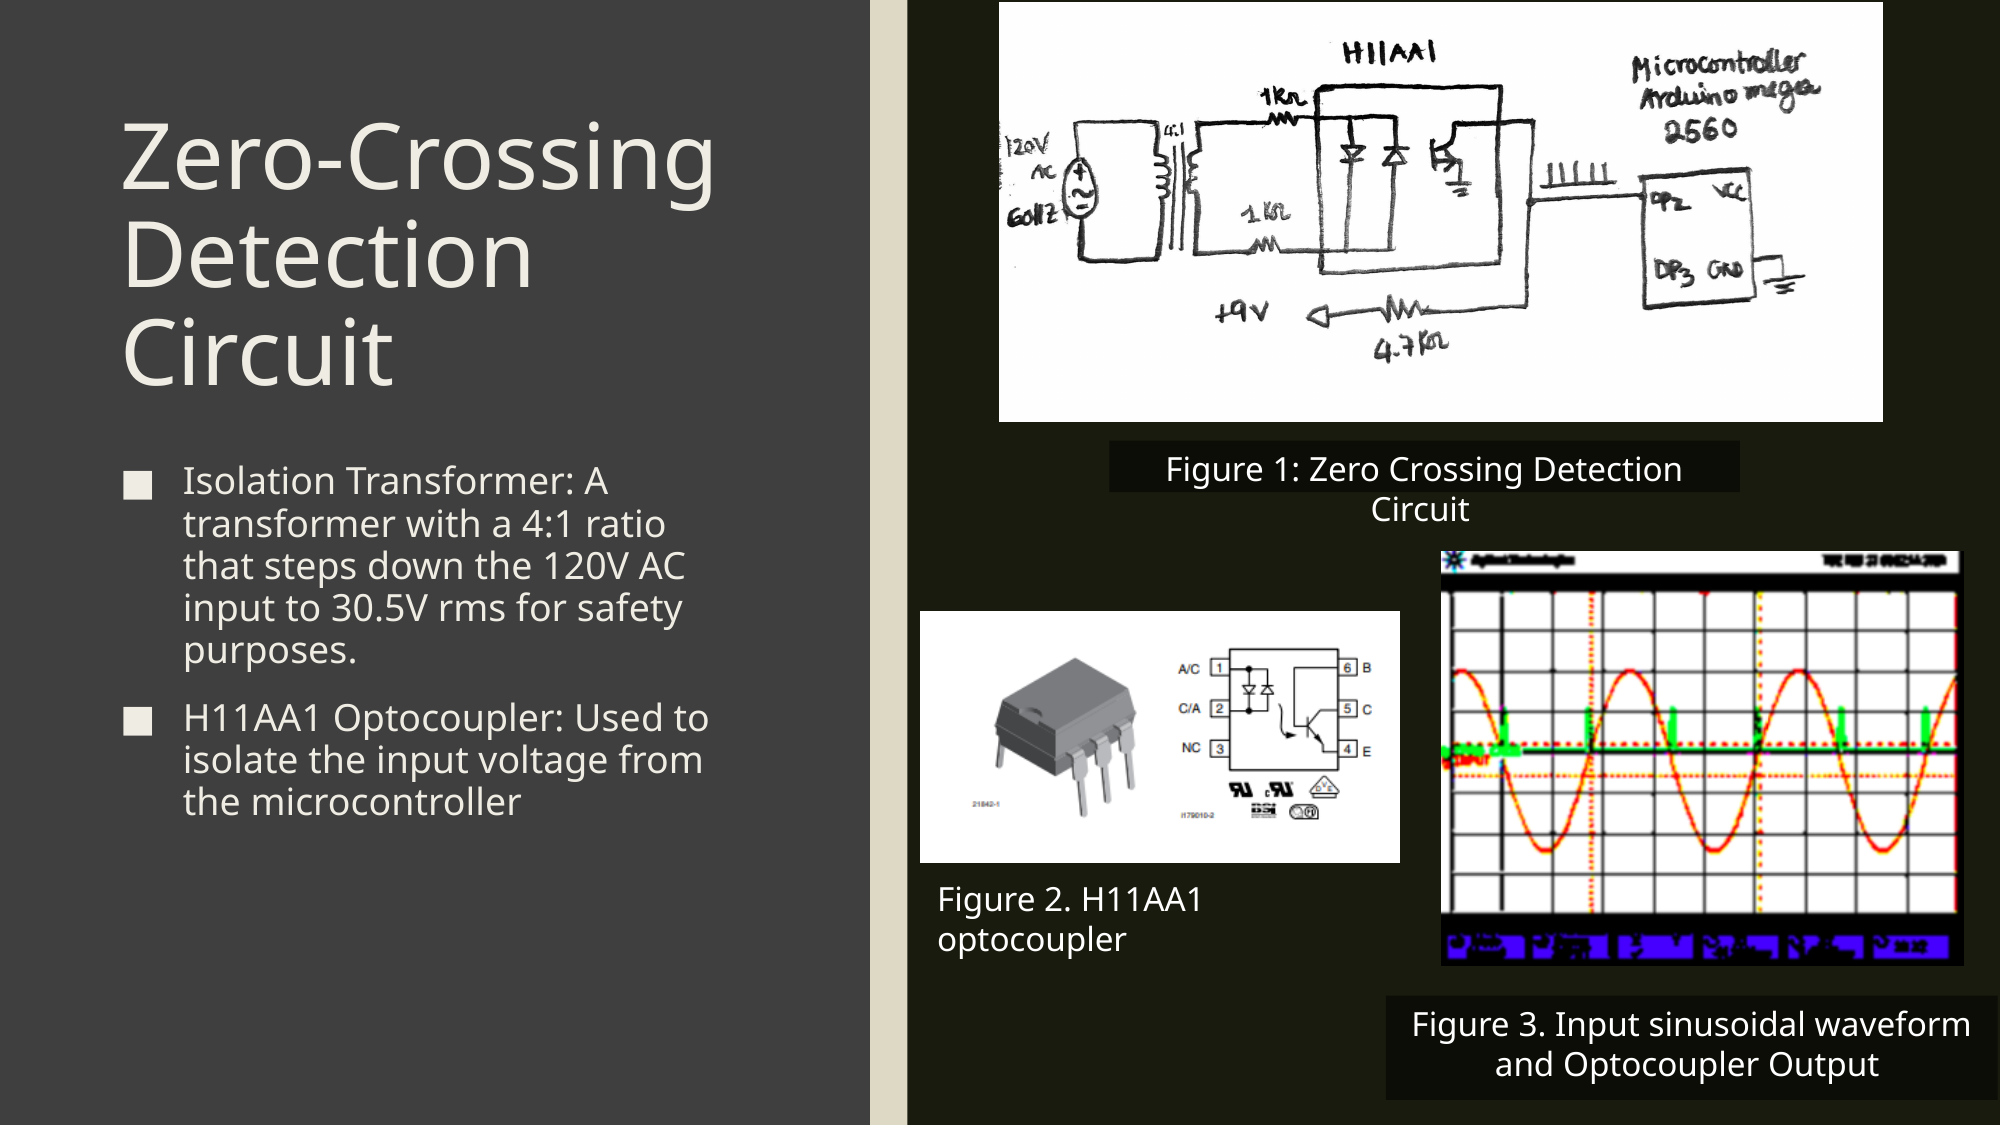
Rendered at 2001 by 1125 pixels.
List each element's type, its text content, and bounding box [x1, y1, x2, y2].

picture [998, 2, 1883, 423]
text_box [0, 0, 870, 1125]
picture [920, 610, 1401, 863]
picture [1440, 551, 1964, 966]
text_box [870, 0, 908, 1125]
list Isolation Transformer: A transformer with a 4:1 ratio that steps down the 120V AC input to 30.5V rms for safety purposes. H11AA1 Optocoupler: Used to isolate the input voltage from the microcontroller [105, 453, 763, 1024]
text_box Figure 1: Zero Crossing Detection Circuit [1109, 440, 1740, 493]
text_box Figure 3. Input sinusoidal waveform and Optocoupler Output [1385, 995, 1998, 1100]
text_box Figure 2. H11AA1 optocoupler [922, 871, 1384, 966]
title Zero-Crossing Detection Circuit [105, 103, 765, 438]
